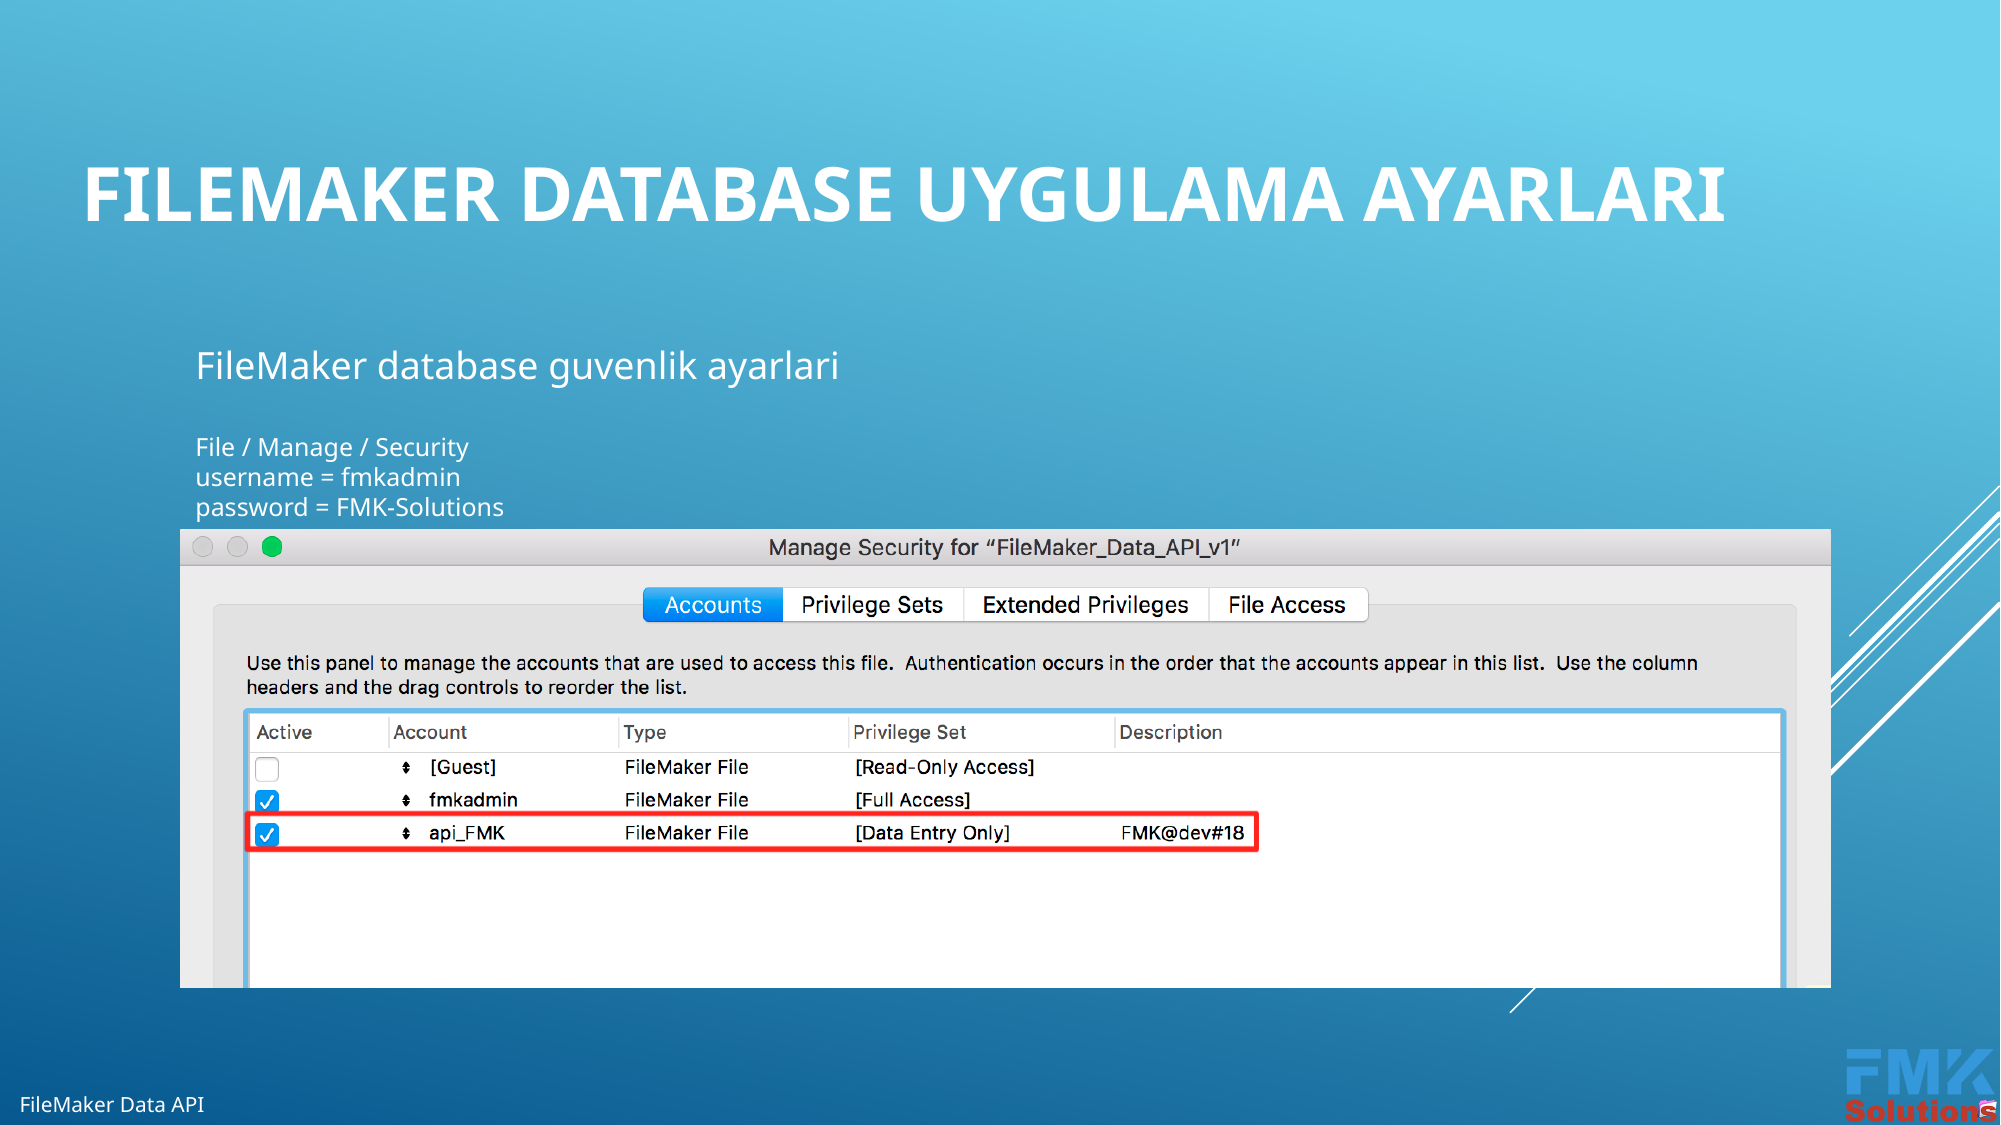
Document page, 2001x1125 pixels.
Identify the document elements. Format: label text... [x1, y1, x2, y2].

text_box FileMaker database guvenlik ayarlari [180, 334, 1767, 395]
text_box File / Manage / Security username = fmkadmin password = FMK-Solutions [180, 423, 935, 529]
title Filemaker database uygulama ayarlari [66, 71, 1974, 312]
picture [1840, 1046, 2000, 1125]
picture [180, 529, 1831, 988]
text_box FileMaker Data API [4, 1084, 220, 1125]
